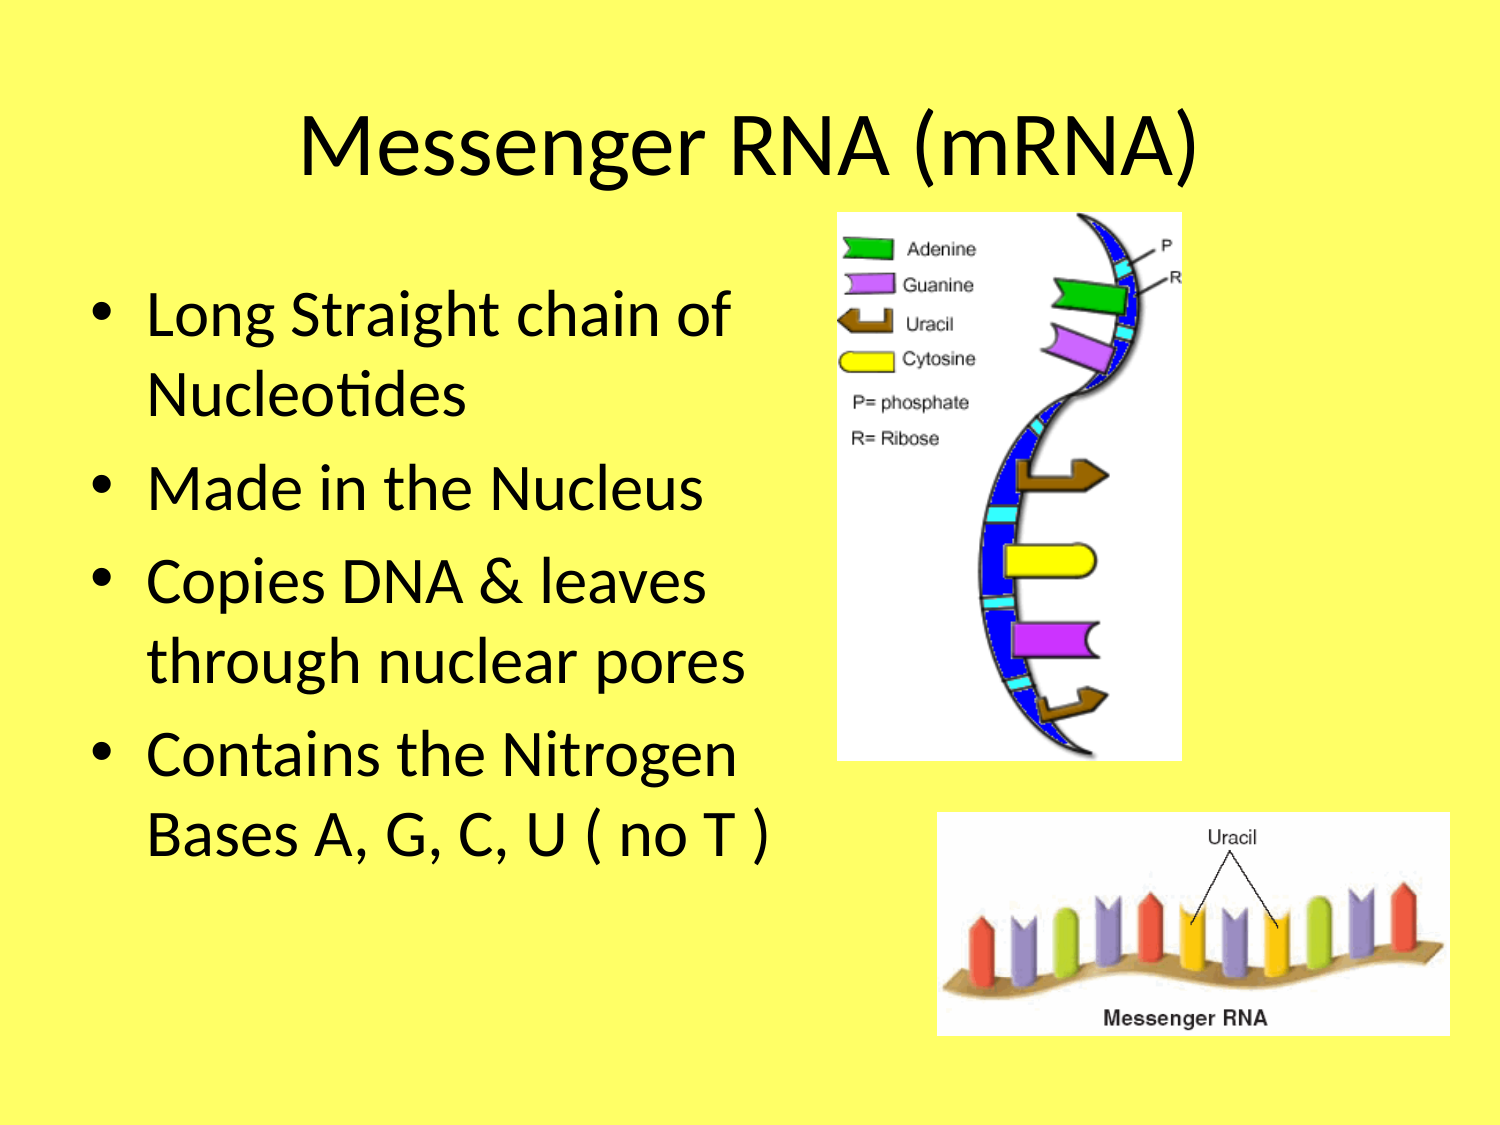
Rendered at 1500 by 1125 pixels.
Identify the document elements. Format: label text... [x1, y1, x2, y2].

picture [937, 812, 1451, 1037]
list Long Straight chain of Nucleotides Made in the Nucleus Copies DNA & leaves through nuclear pores Contains the Nitrogen Bases A, G, C, U ( no T ) [74, 262, 801, 1006]
title Messenger RNA (mRNA) [74, 44, 1426, 233]
picture [837, 212, 1182, 762]
